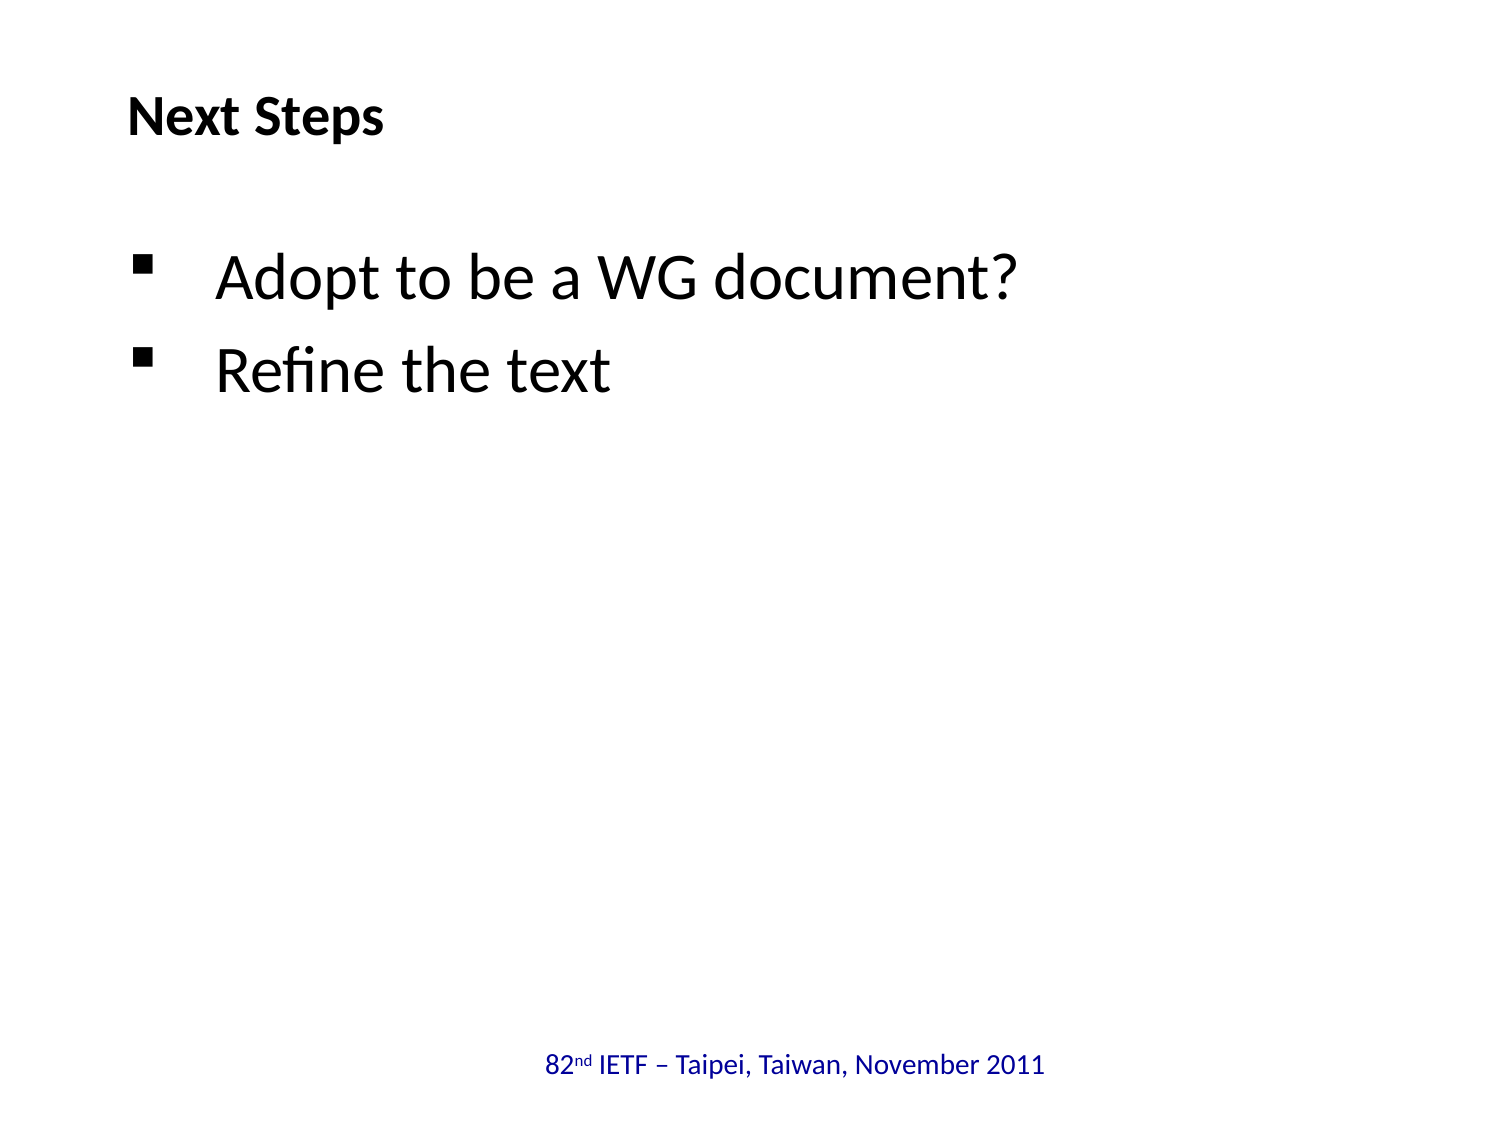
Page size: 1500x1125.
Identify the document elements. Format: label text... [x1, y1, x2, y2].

list Adopt to be a WG document? Refine the text [112, 224, 1388, 1001]
title Next Steps [112, 62, 1388, 163]
